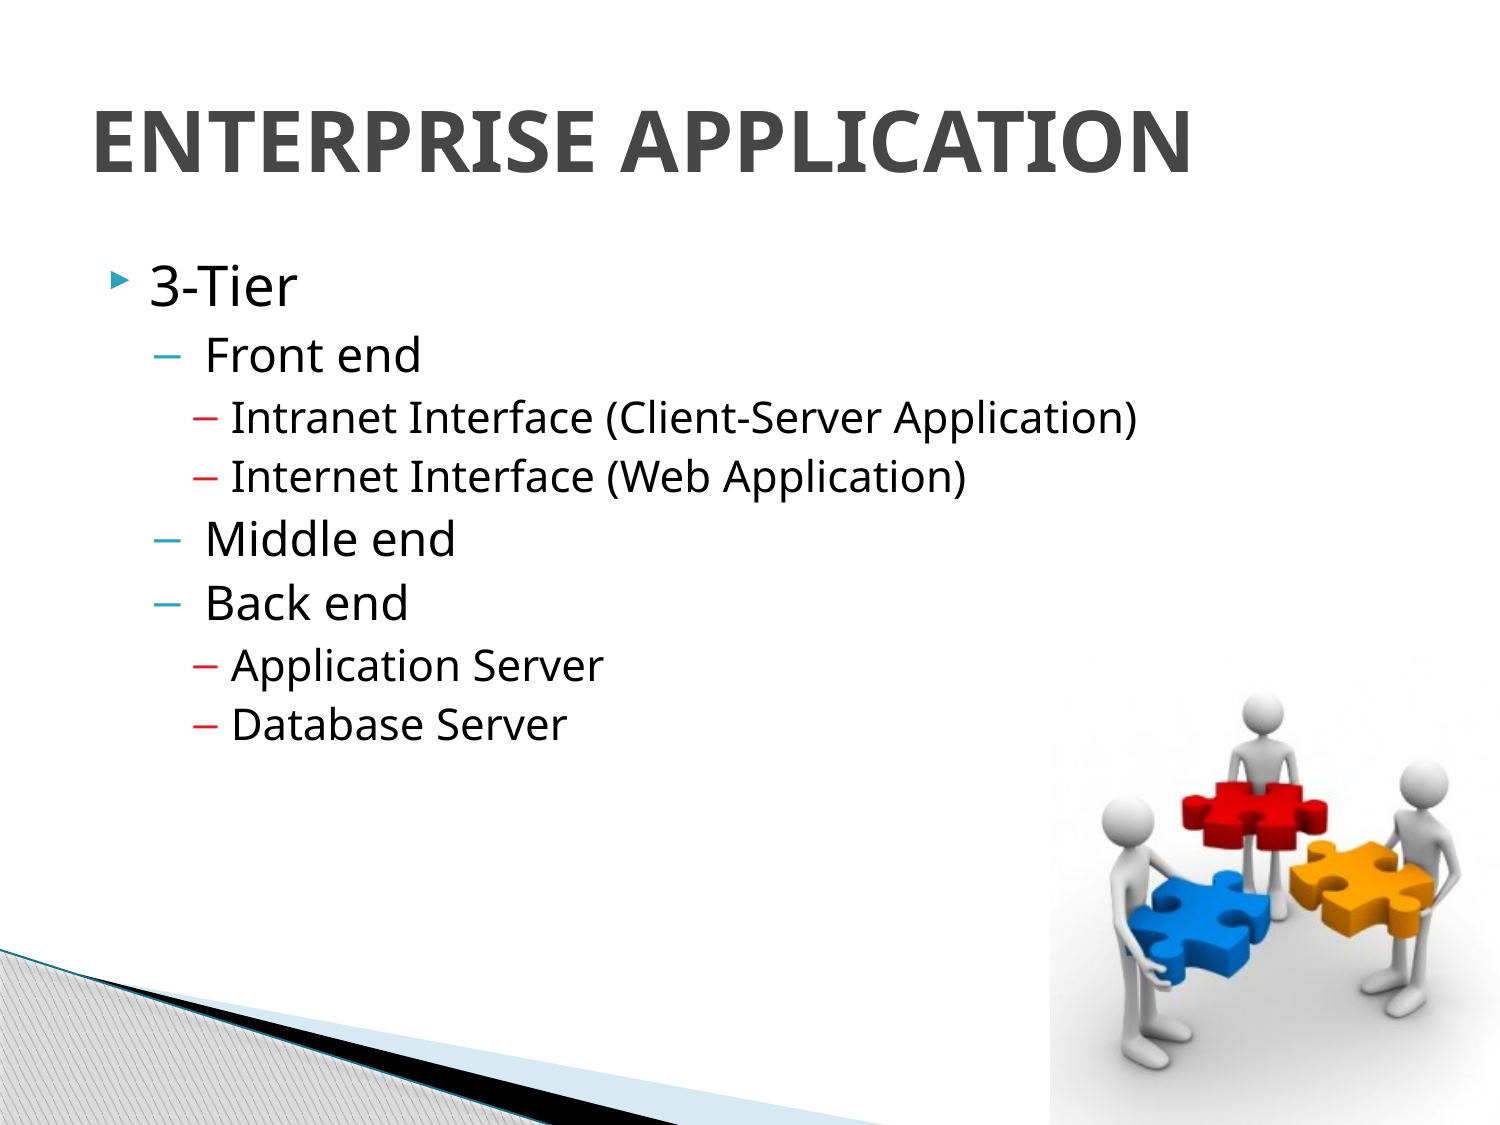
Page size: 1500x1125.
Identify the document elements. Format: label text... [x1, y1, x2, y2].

list 3-Tier Front end Intranet Interface (Client-Server Application) Internet Interface (Web Application) Middle end Back end Application Server Database Server [75, 243, 1425, 986]
picture [1049, 655, 1500, 1125]
title ENTERPRISE APPLICATION [75, 45, 1425, 233]
